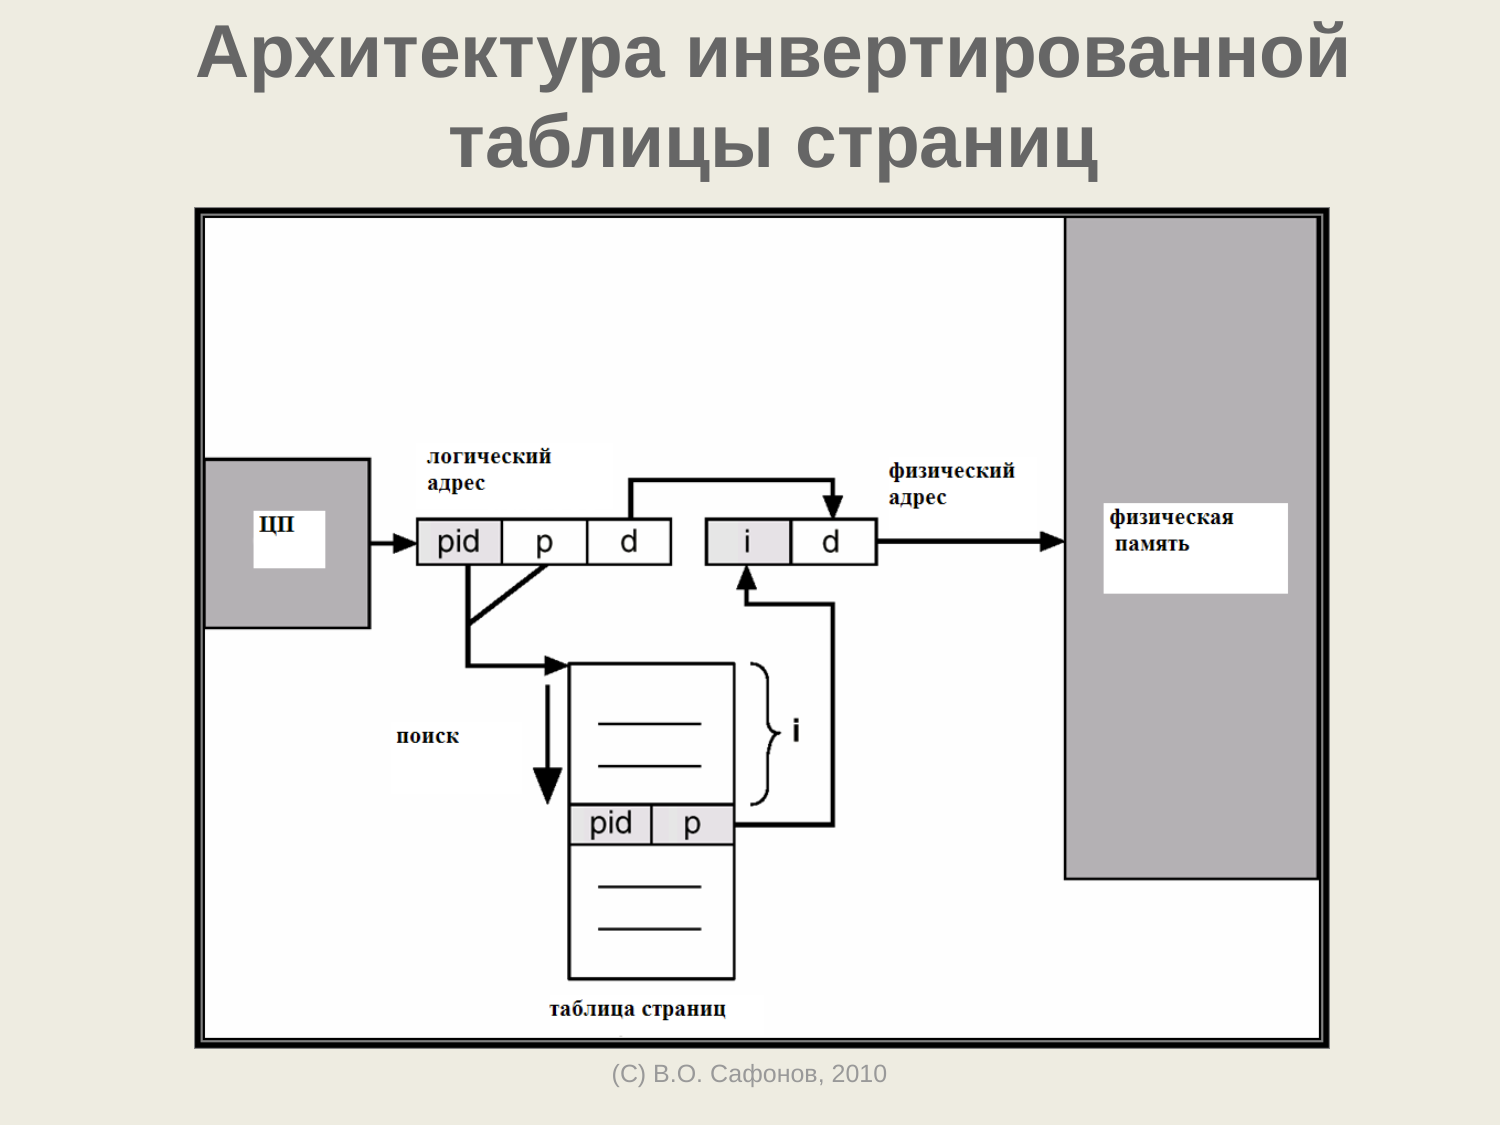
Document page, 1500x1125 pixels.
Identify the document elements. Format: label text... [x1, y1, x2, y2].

picture [194, 207, 1330, 1049]
footer (C) В.О. Сафонов, 2010 [512, 1049, 988, 1103]
title Архитектура инвертированной таблицы страниц [76, 30, 1471, 155]
